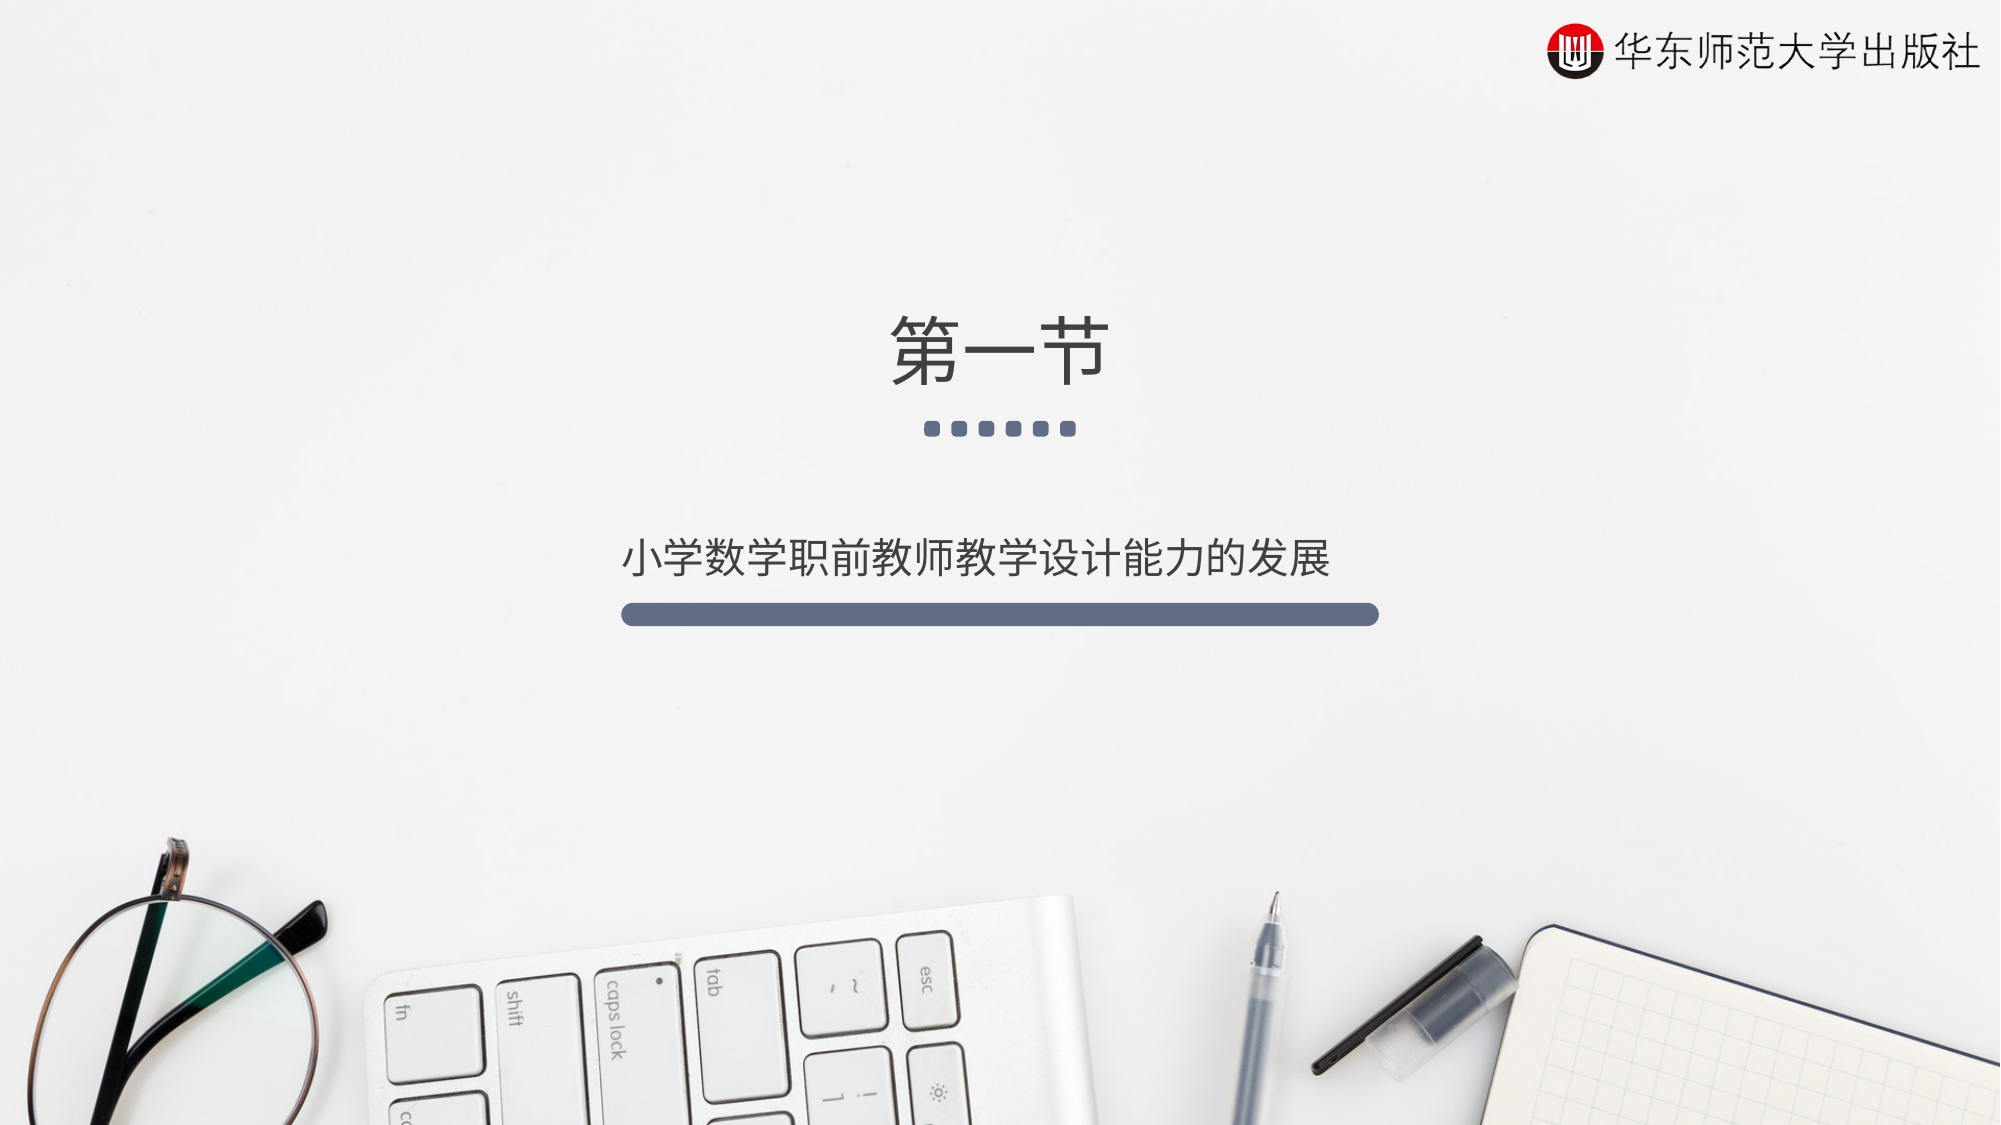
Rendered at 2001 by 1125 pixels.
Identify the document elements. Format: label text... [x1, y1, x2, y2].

picture [0, 0, 2000, 1125]
text_box 小学数学职前教师教学设计能力的发展 [621, 531, 1379, 582]
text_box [1536, 13, 1989, 83]
text_box [620, 601, 1380, 628]
text_box 第一节 [638, 296, 1361, 402]
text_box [924, 420, 1076, 437]
